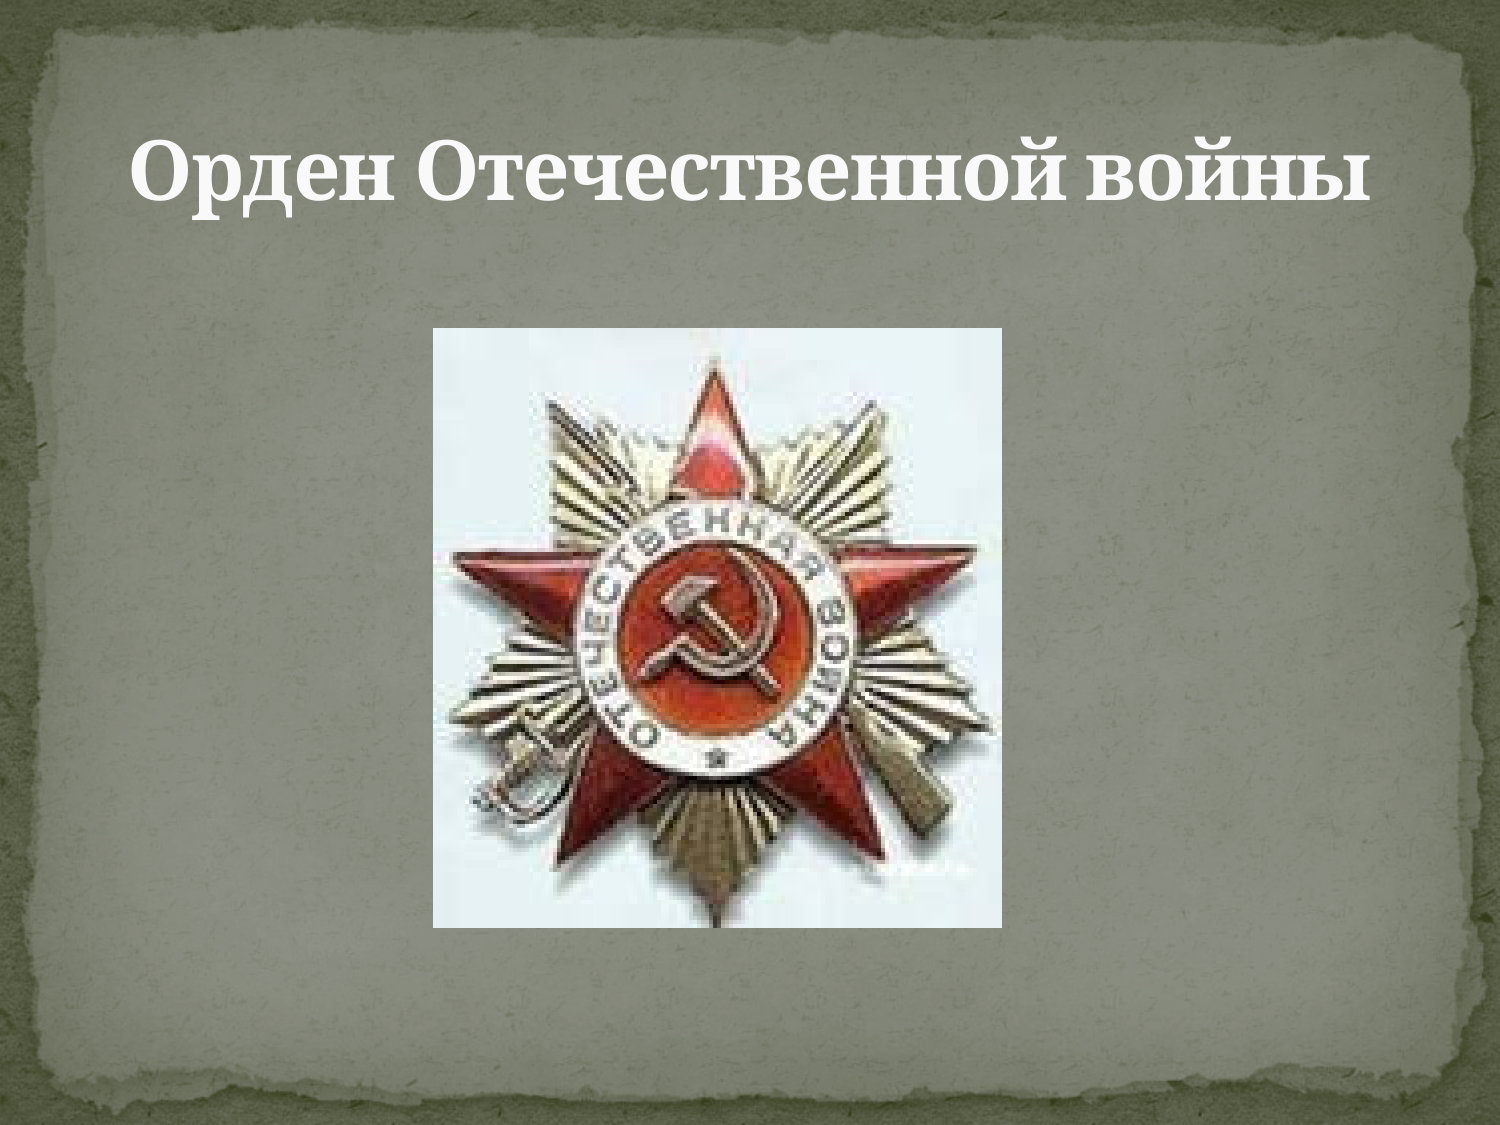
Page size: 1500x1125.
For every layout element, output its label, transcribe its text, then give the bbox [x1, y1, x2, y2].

title Орден Отечественной войны [74, 24, 1425, 225]
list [436, 330, 1001, 927]
